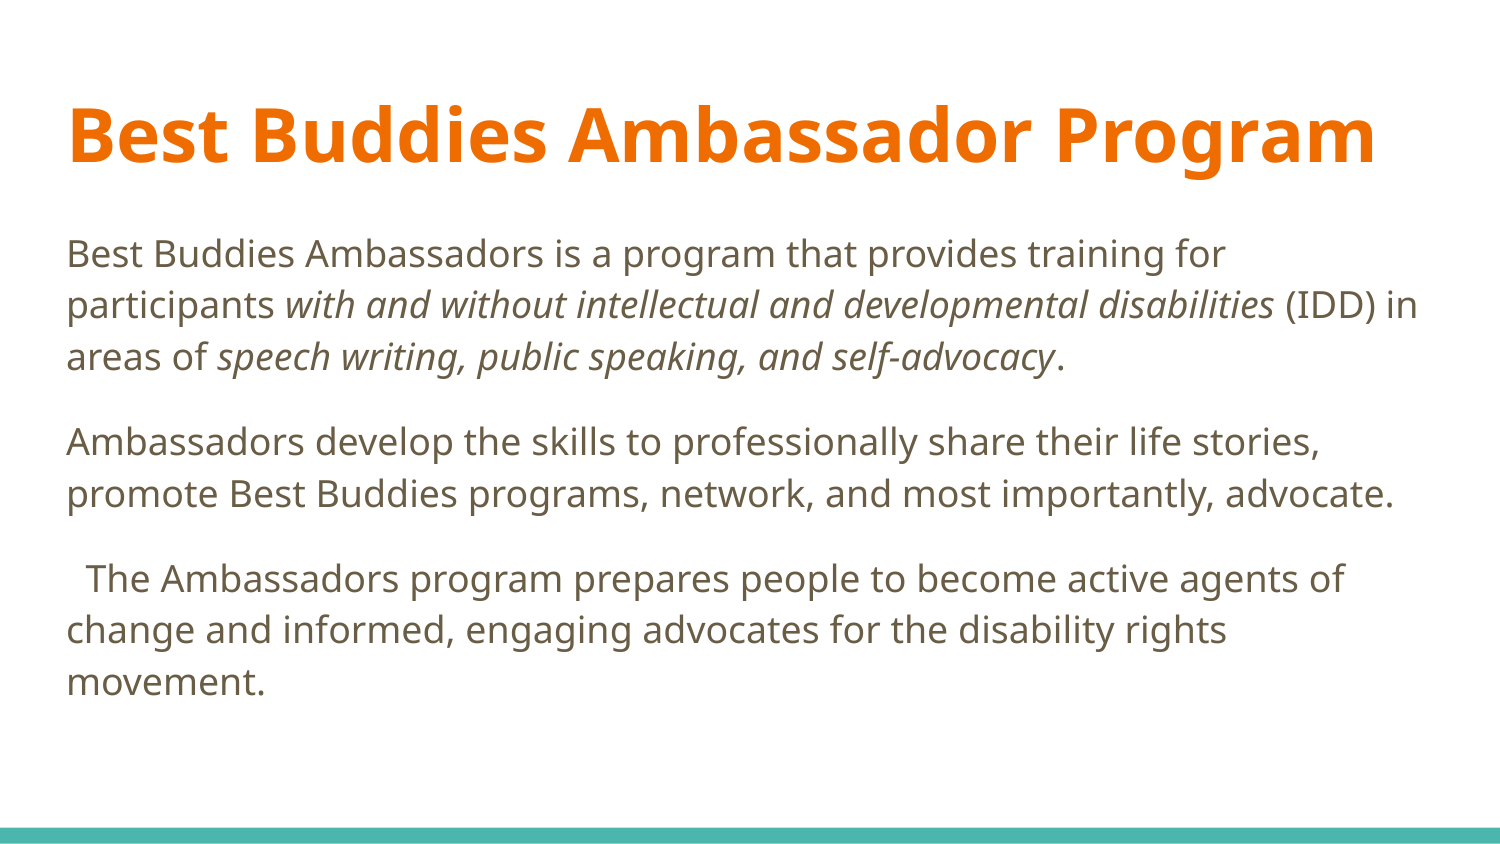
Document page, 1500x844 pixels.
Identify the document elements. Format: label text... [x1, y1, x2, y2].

list Best Buddies Ambassadors is a program that provides training for participants with and without intellectual and developmental disabilities (IDD) in areas of speech writing, public speaking, and self-advocacy. Ambassadors develop the skills to professionally share their life stories, promote Best Buddies programs, network, and most importantly, advocate. The Ambassadors program prepares people to become active agents of change and informed, engaging advocates for the disability rights movement. [51, 207, 1449, 750]
title Best Buddies Ambassador Program [51, 72, 1449, 189]
